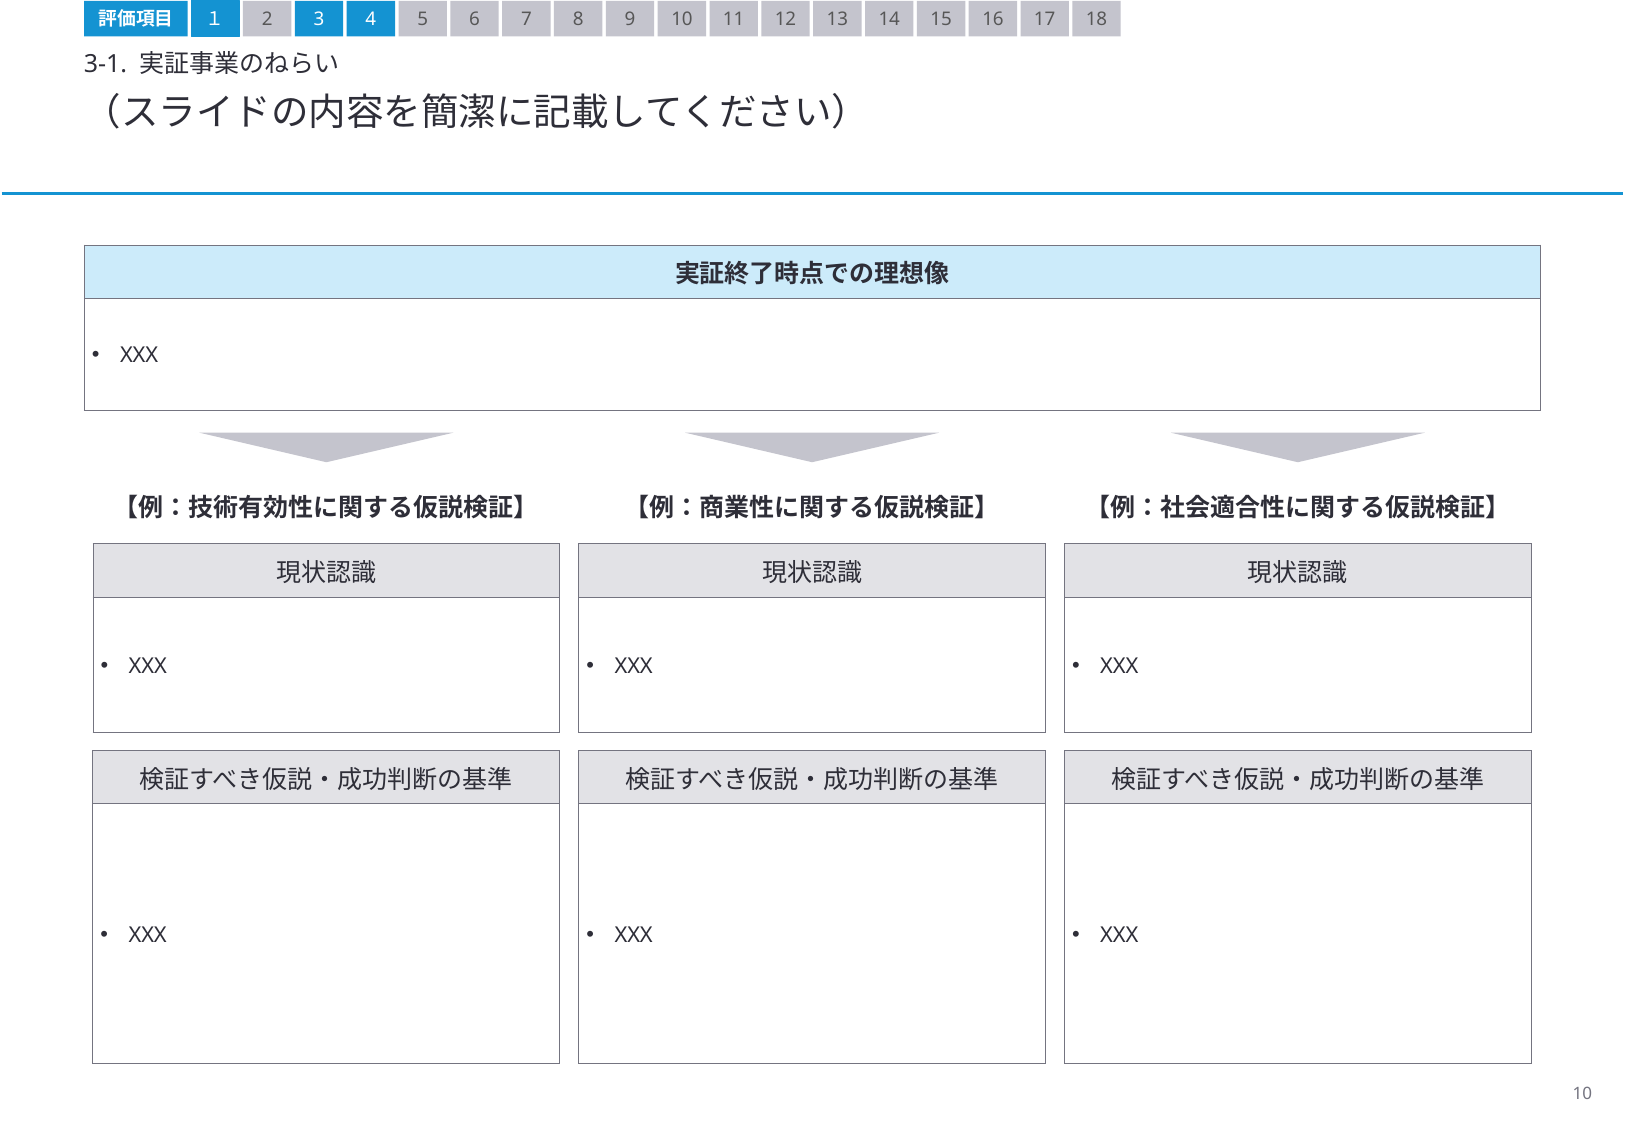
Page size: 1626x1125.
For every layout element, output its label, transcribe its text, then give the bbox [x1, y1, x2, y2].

table_header 実証終了時点での理想像 [85, 246, 1540, 298]
table_header 現状認識 [94, 544, 559, 597]
table_cell XXX [85, 299, 1540, 410]
table_header 検証すべき仮説・成功判断の基準 [1065, 751, 1531, 803]
table_cell XXX [93, 804, 559, 1063]
table_header 検証すべき仮説・成功判断の基準 [579, 751, 1045, 803]
table_header 検証すべき仮説・成功判断の基準 [93, 751, 559, 803]
list （スライドの内容を簡潔に記載してください） [84, 83, 1543, 183]
text_box 【例：技術有効性に関する仮説検証】 [83, 484, 569, 526]
table_cell XXX [579, 598, 1045, 732]
text_box [684, 431, 940, 464]
table_header 現状認識 [1065, 544, 1531, 597]
text_box [198, 431, 455, 464]
table_cell XXX [579, 804, 1045, 1063]
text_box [83, 0, 1122, 37]
text_box [1170, 431, 1426, 464]
table_cell XXX [1065, 804, 1531, 1063]
table_header 現状認識 [579, 544, 1045, 597]
list 3-1. 実証事業のねらい [84, 40, 1543, 82]
table_cell XXX [1065, 598, 1531, 732]
table_cell XXX [94, 598, 559, 732]
text_box 【例：商業性に関する仮説検証】 [569, 484, 1055, 526]
text_box 【例：社会適合性に関する仮説検証】 [1055, 484, 1541, 526]
